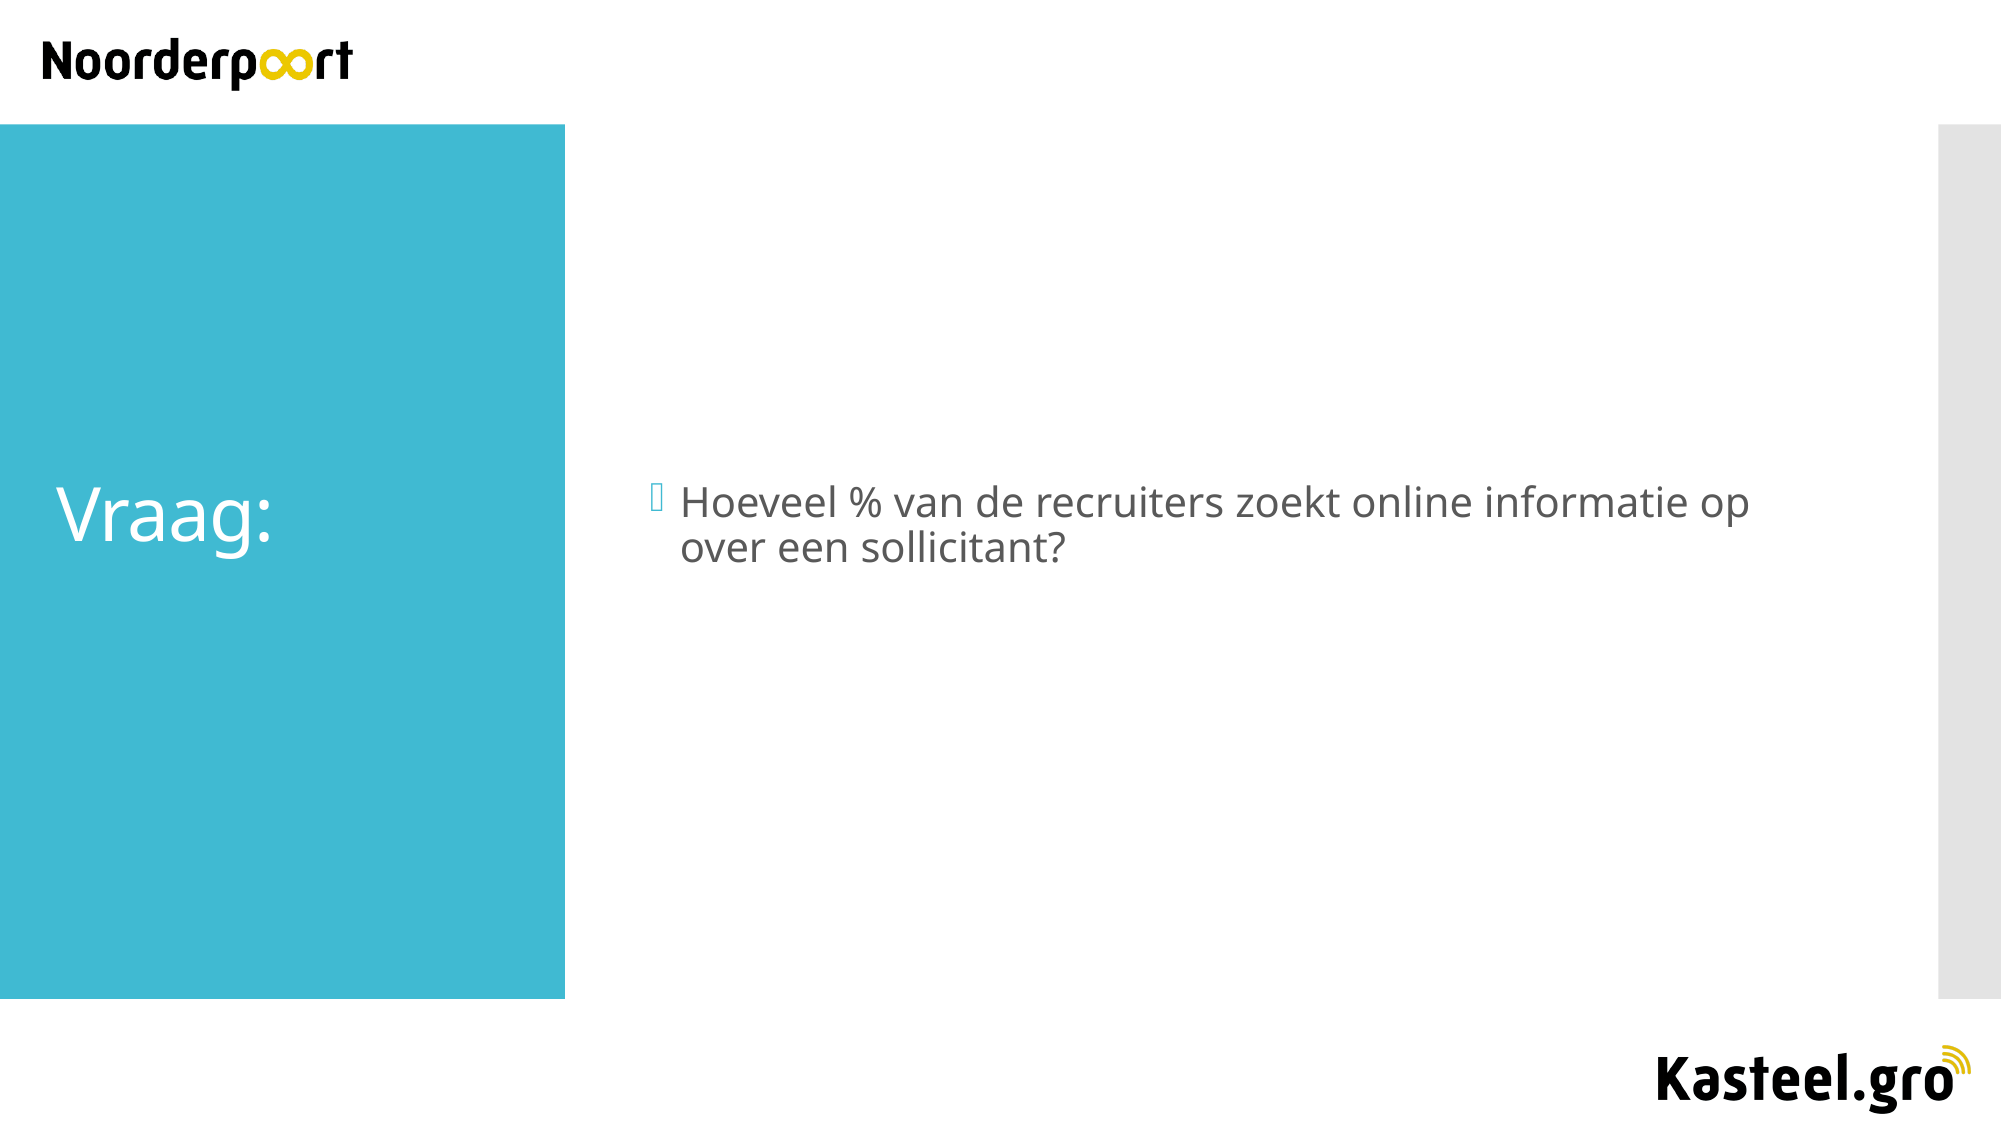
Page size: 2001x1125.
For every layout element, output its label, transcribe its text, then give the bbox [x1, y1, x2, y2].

title Vraag: [41, 184, 525, 940]
picture [1657, 1045, 1971, 1114]
list Hoeveel % van de recruiters zoekt online informatie op over een sollicitant? [634, 141, 1835, 982]
picture [41, 35, 354, 92]
